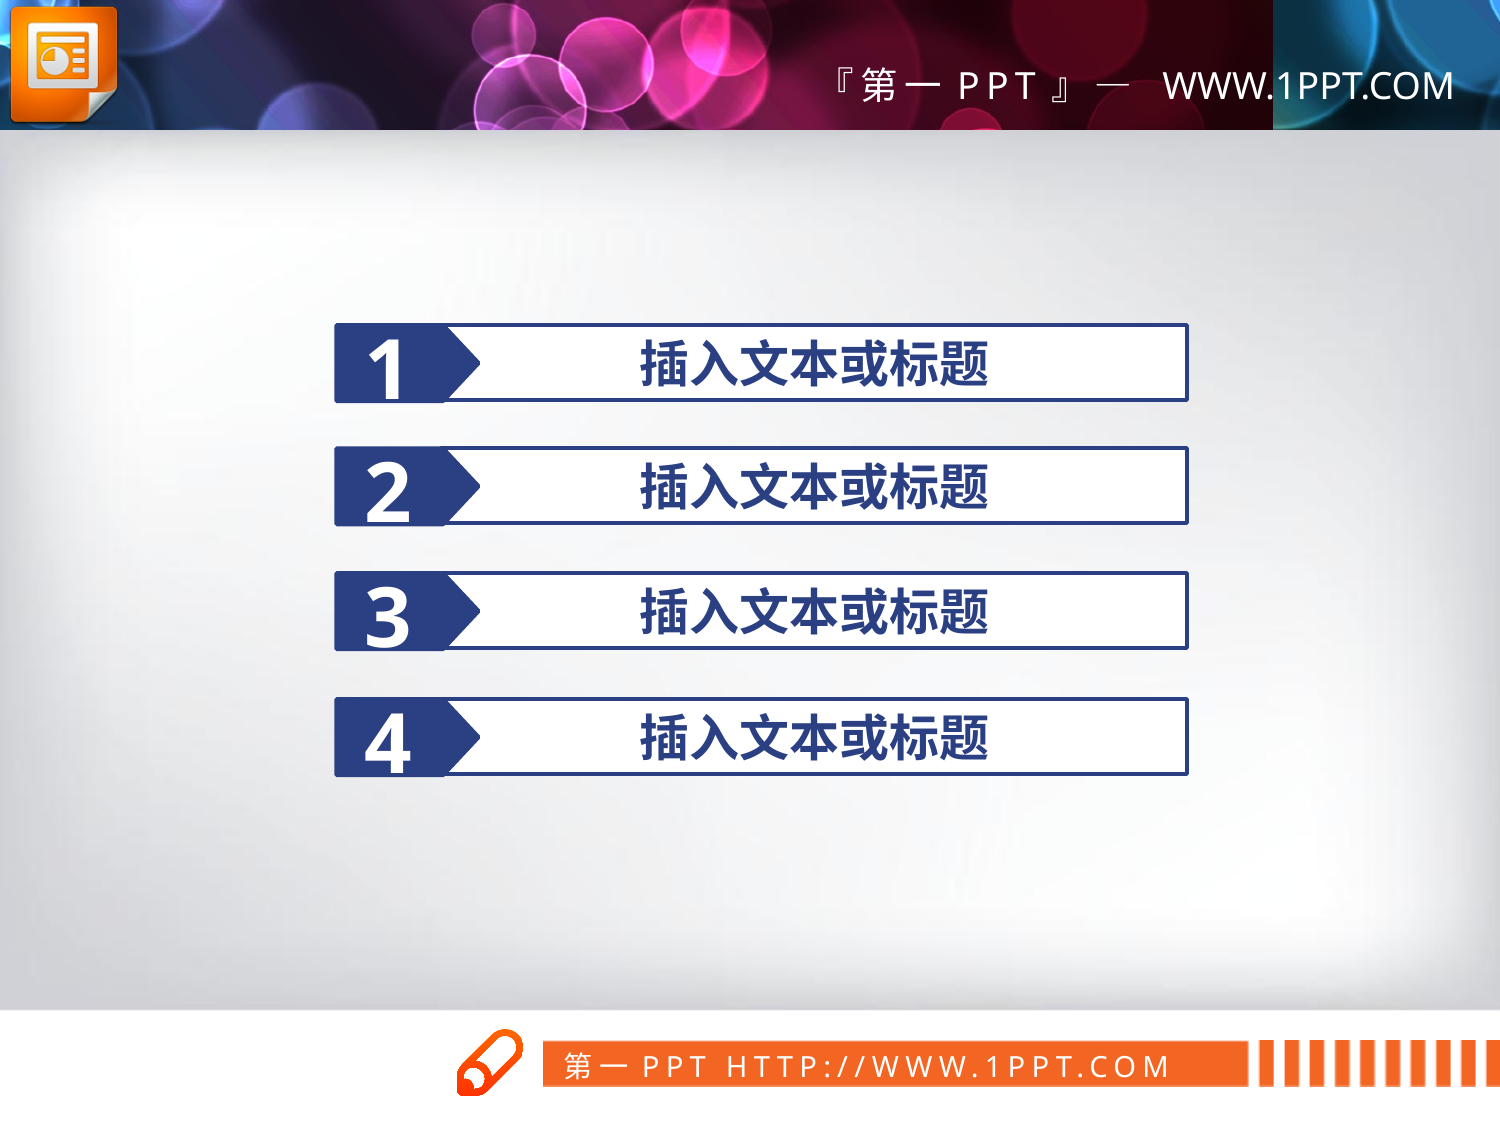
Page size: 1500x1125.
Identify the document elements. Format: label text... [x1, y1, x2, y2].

picture [0, 0, 1500, 1012]
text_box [336, 308, 479, 425]
text_box 插入文本或标题 [483, 573, 1188, 648]
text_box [336, 431, 479, 549]
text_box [336, 682, 479, 799]
text_box 插入文本或标题 [483, 699, 1188, 774]
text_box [336, 556, 479, 673]
text_box 插入文本或标题 [483, 325, 1188, 400]
picture [543, 1040, 1500, 1087]
text_box 插入文本或标题 [483, 448, 1188, 524]
